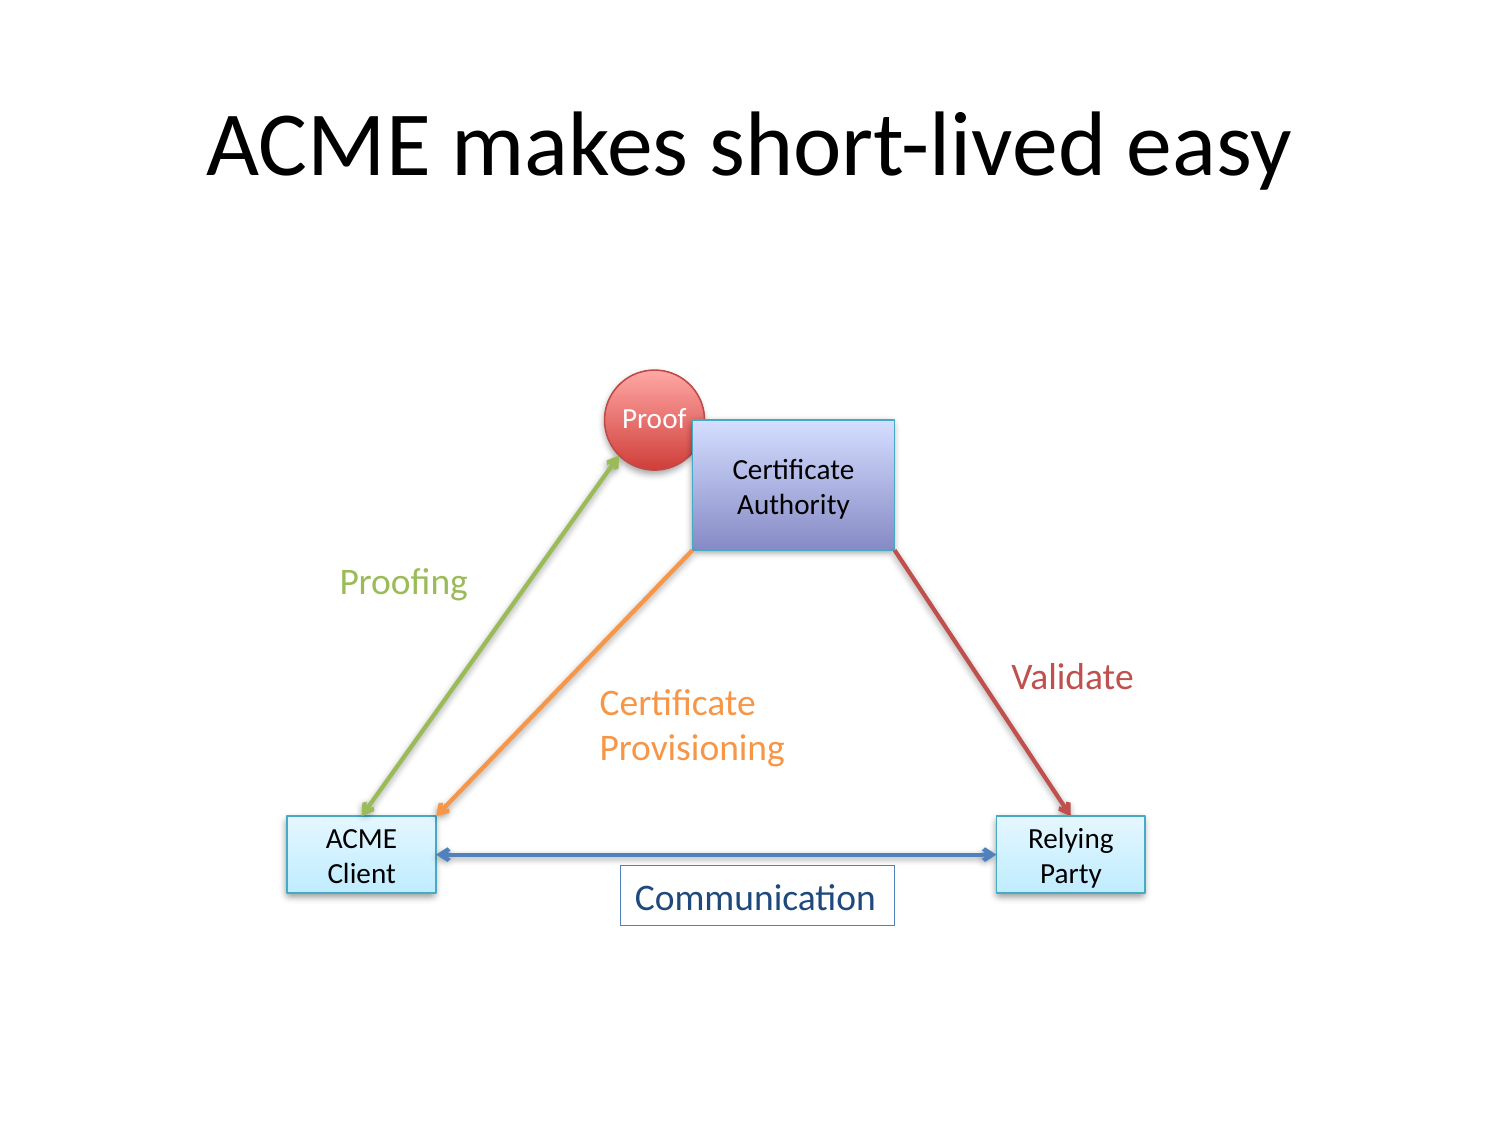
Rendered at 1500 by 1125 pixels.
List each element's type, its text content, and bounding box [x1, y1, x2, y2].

text_box Validate [1076, 644, 1176, 705]
text_box Certificate Authority [692, 419, 895, 551]
text_box Certificate Provisioning [696, 670, 801, 776]
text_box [894, 549, 1071, 817]
title ACME makes short-lived easy [75, 45, 1425, 233]
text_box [361, 455, 620, 817]
text_box Proofing [324, 550, 356, 610]
text_box Relying Party [996, 815, 1146, 894]
text_box Communication [620, 865, 895, 926]
text_box ACME Client [286, 815, 437, 894]
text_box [624, 549, 693, 817]
text_box Proof [603, 369, 706, 471]
